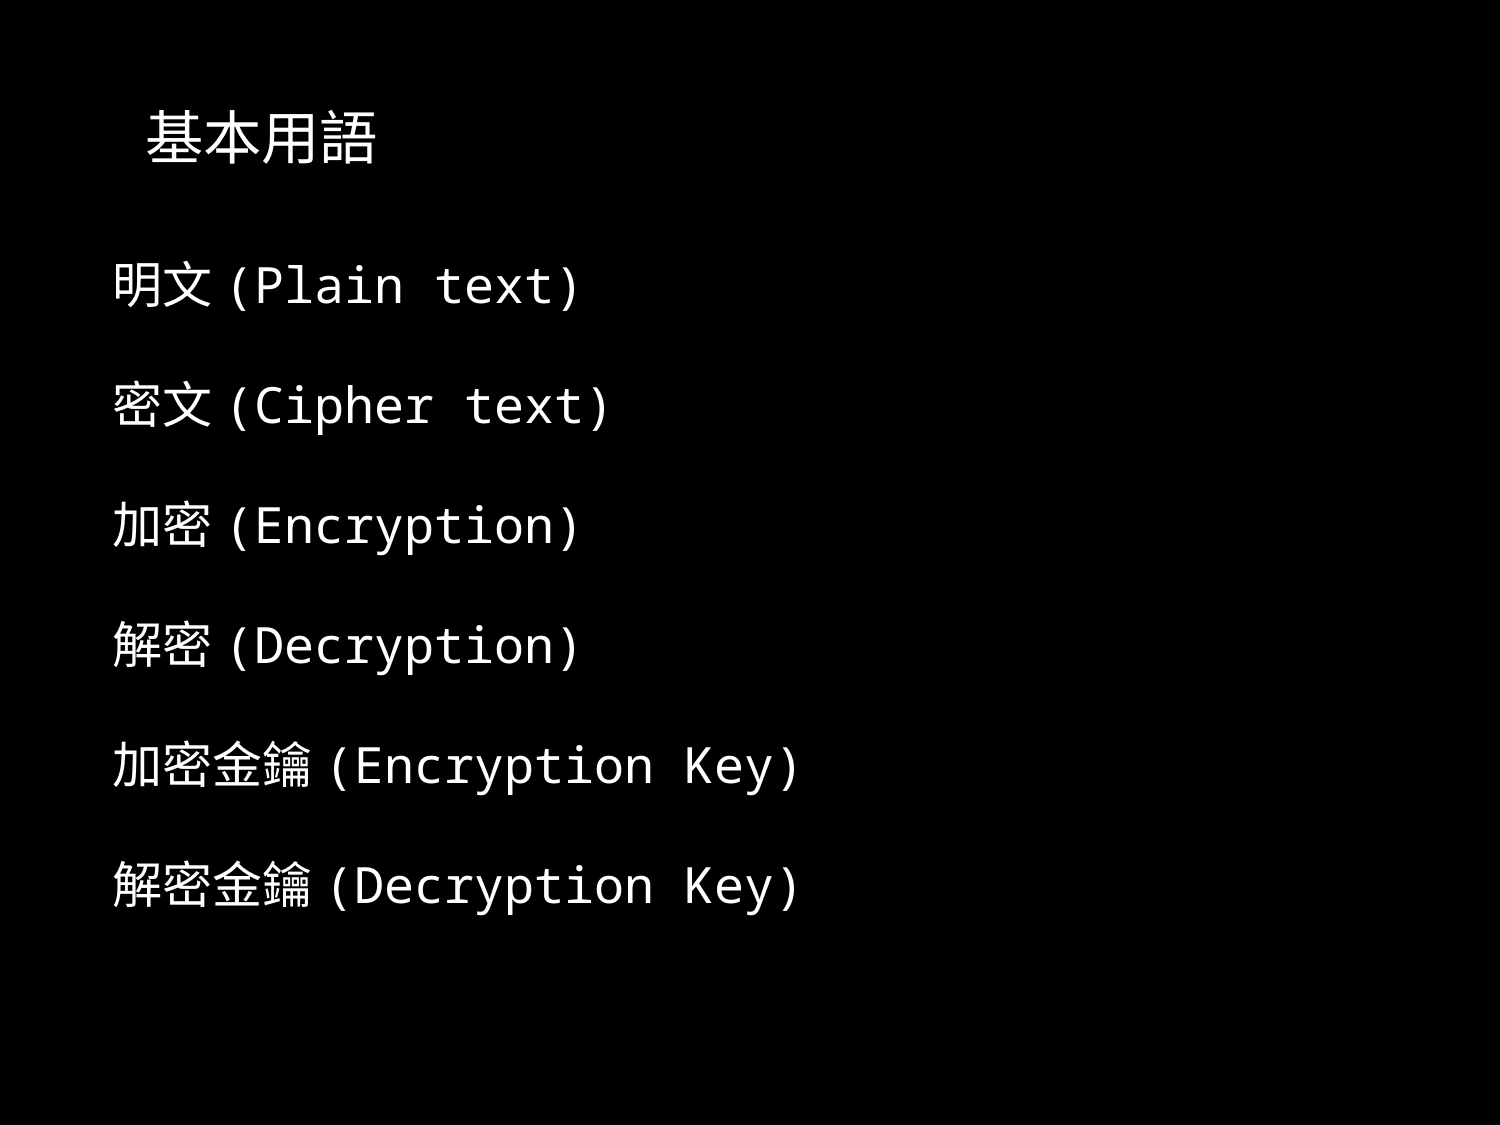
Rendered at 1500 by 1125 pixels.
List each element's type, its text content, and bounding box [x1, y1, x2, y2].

text_box 基本用語 [130, 93, 394, 179]
text_box 明文(Plain text) 密文(Cipher text) 加密(Encryption) 解密(Decryption) 加密金鑰(Encryption Key) 解密金鑰(Decryption Key) [97, 246, 820, 981]
